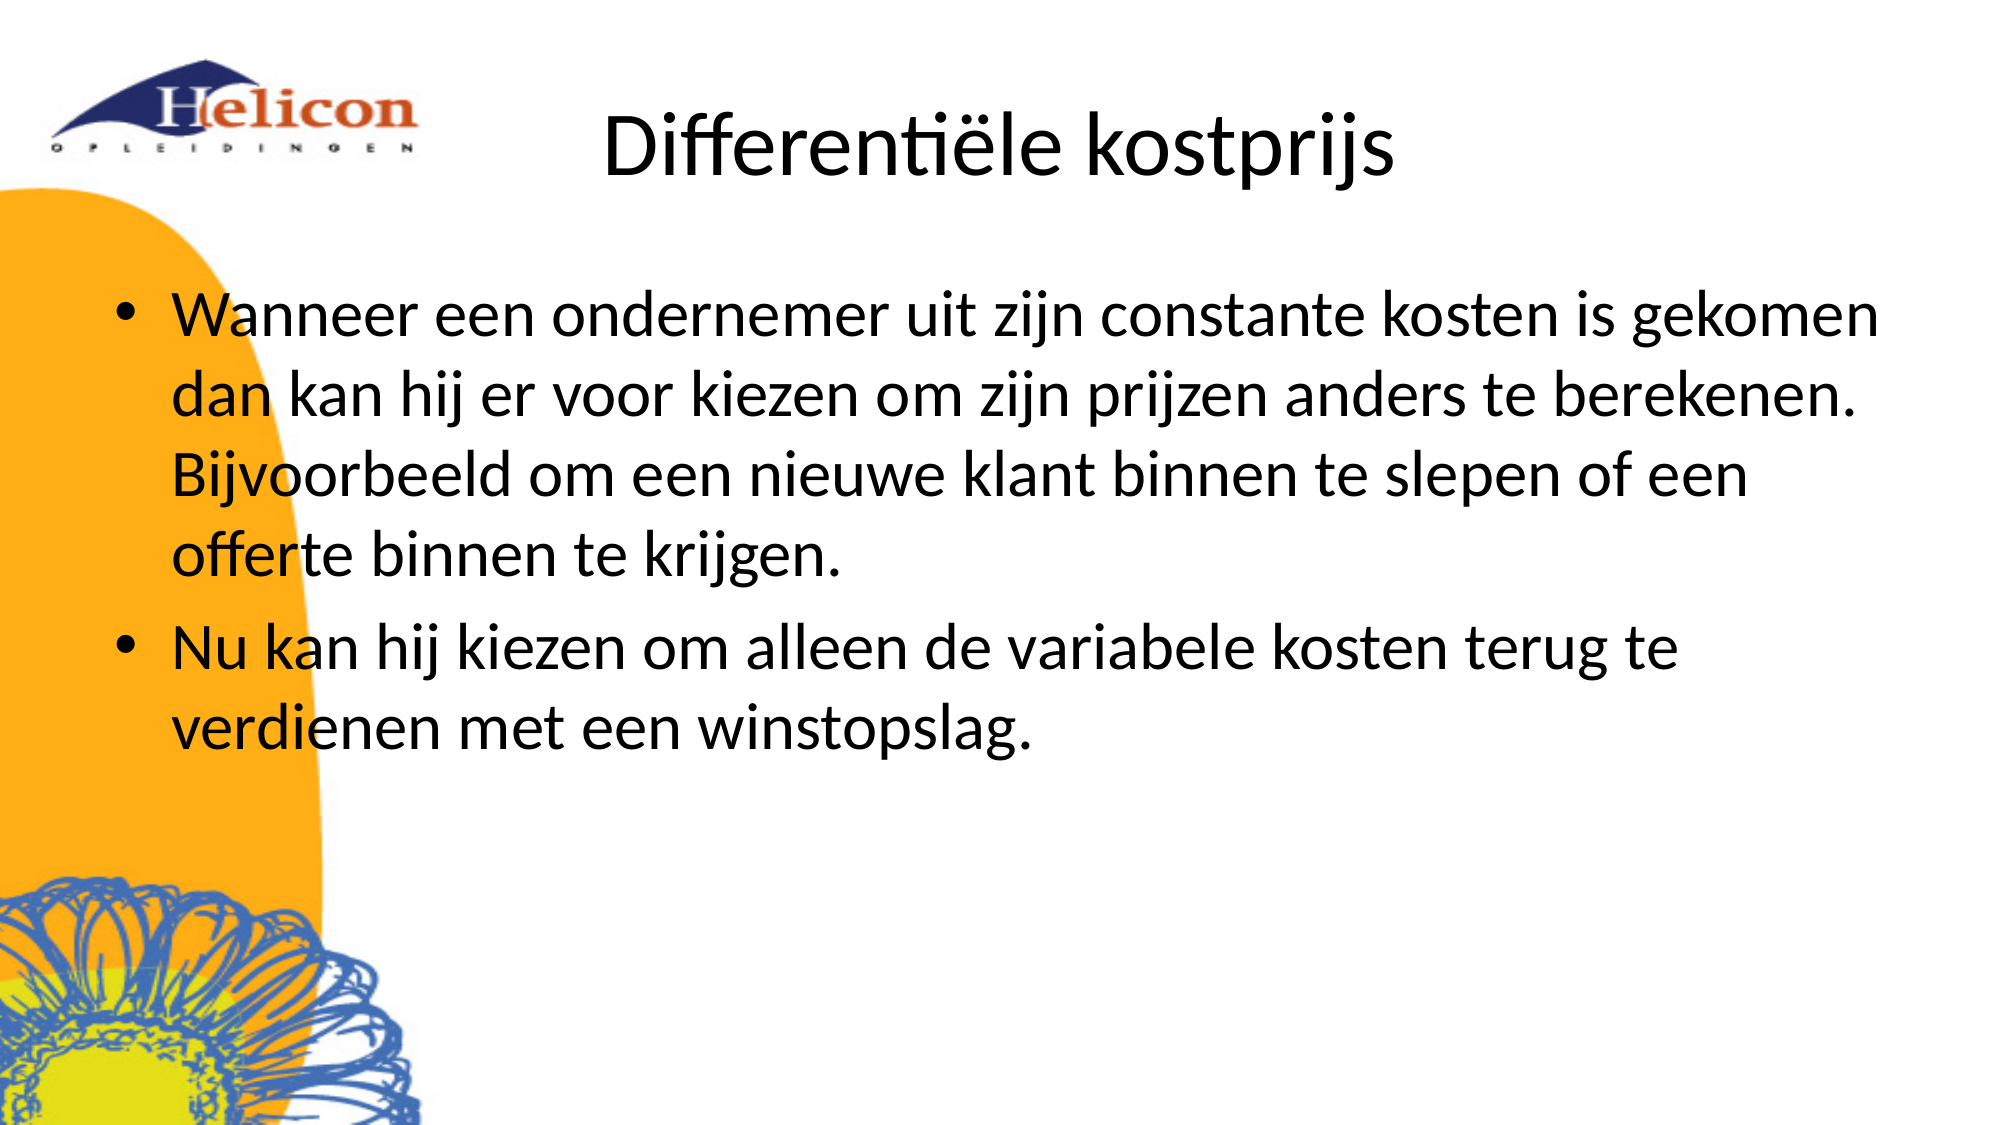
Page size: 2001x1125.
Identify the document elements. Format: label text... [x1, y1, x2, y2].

picture [0, 0, 2001, 1125]
title Differentiële kostprijs [99, 45, 1900, 233]
list Wanneer een ondernemer uit zijn constante kosten is gekomen dan kan hij er voor kiezen om zijn prijzen anders te berekenen. Bijvoorbeeld om een nieuwe klant binnen te slepen of een offerte binnen te krijgen. Nu kan hij kiezen om alleen de variabele kosten terug te verdienen met een winstopslag. [99, 262, 1900, 1005]
